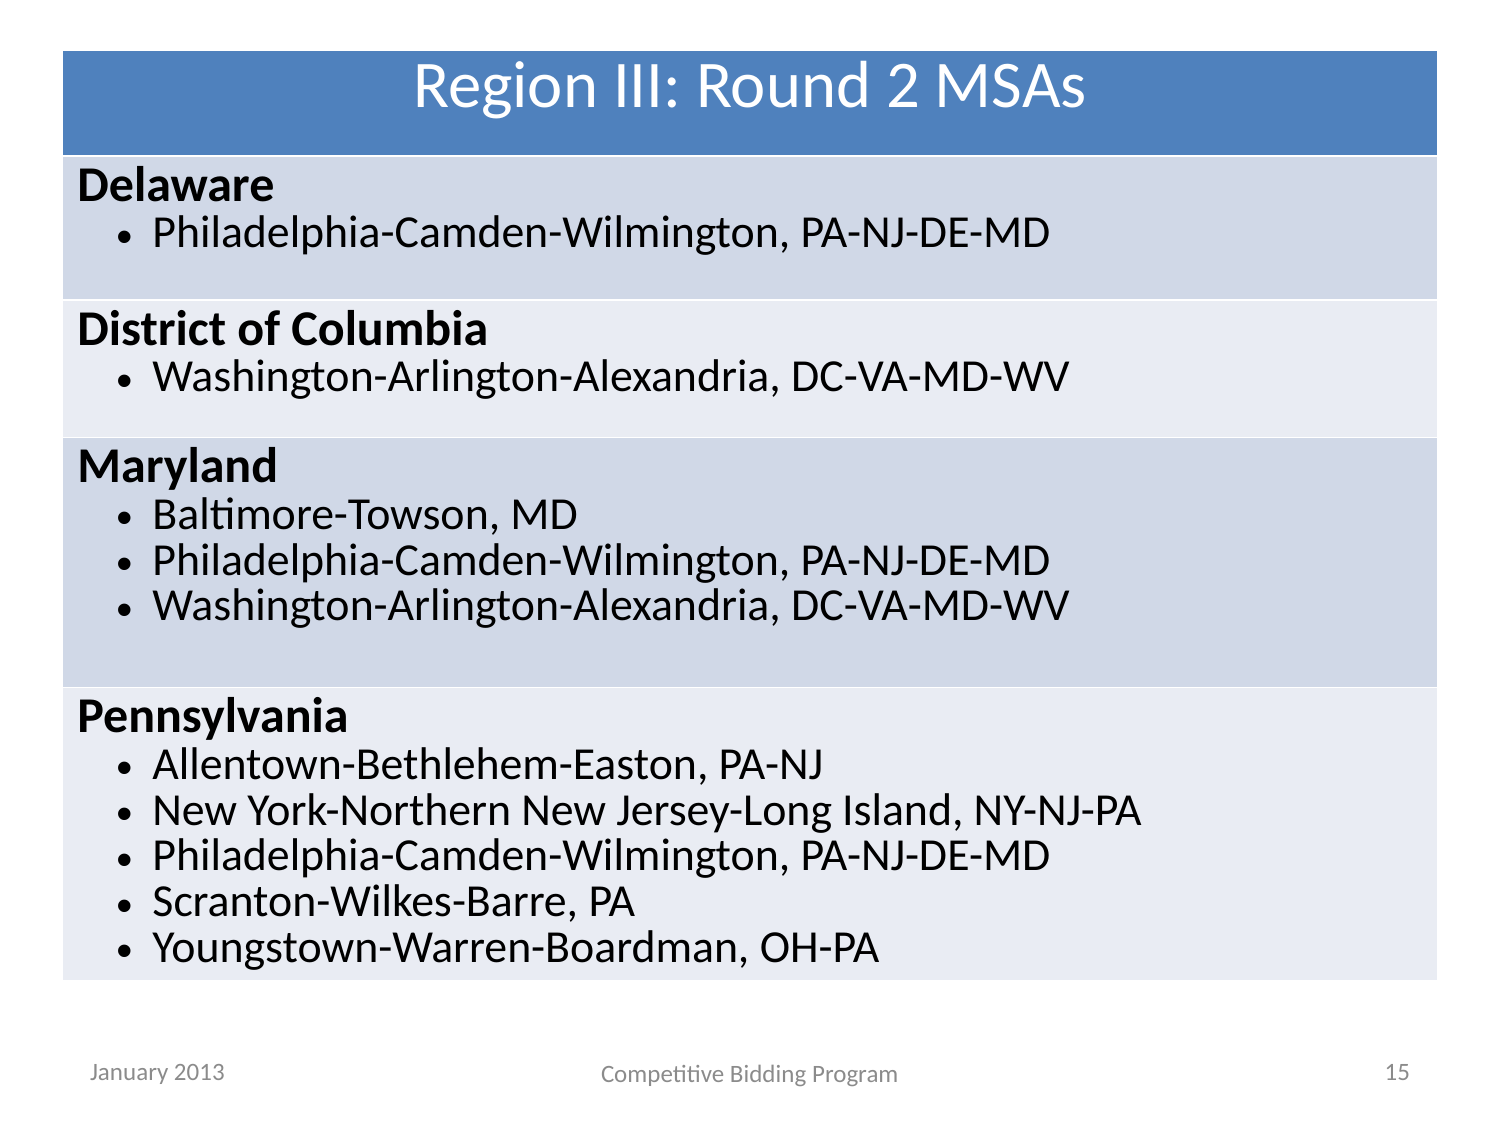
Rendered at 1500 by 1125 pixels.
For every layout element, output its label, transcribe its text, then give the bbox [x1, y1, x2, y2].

table_cell Maryland Baltimore-Towson, MD Philadelphia-Camden-Wilmington, PA-NJ-DE-MD Washington-Arlington-Alexandria, DC-VA-MD-WV [63, 438, 1437, 687]
slide_number 15 [1074, 1040, 1425, 1100]
table_header Region III: Round 2 MSAs [63, 51, 1437, 155]
table_cell District of Columbia Washington-Arlington-Alexandria, DC-VA-MD-WV [63, 301, 1437, 437]
table_cell Delaware Philadelphia-Camden-Wilmington, PA-NJ-DE-MD [63, 157, 1437, 299]
footer Competitive Bidding Program [512, 1042, 988, 1103]
table_cell Pennsylvania Allentown-Bethlehem-Easton, PA-NJ New York-Northern New Jersey-Long Island, NY-NJ-PA Philadelphia-Camden-Wilmington, PA-NJ-DE-MD Scranton-Wilkes-Barre, PA Youngstown-Warren-Boardman, OH-PA [63, 688, 1437, 980]
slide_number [75, 1040, 425, 1100]
